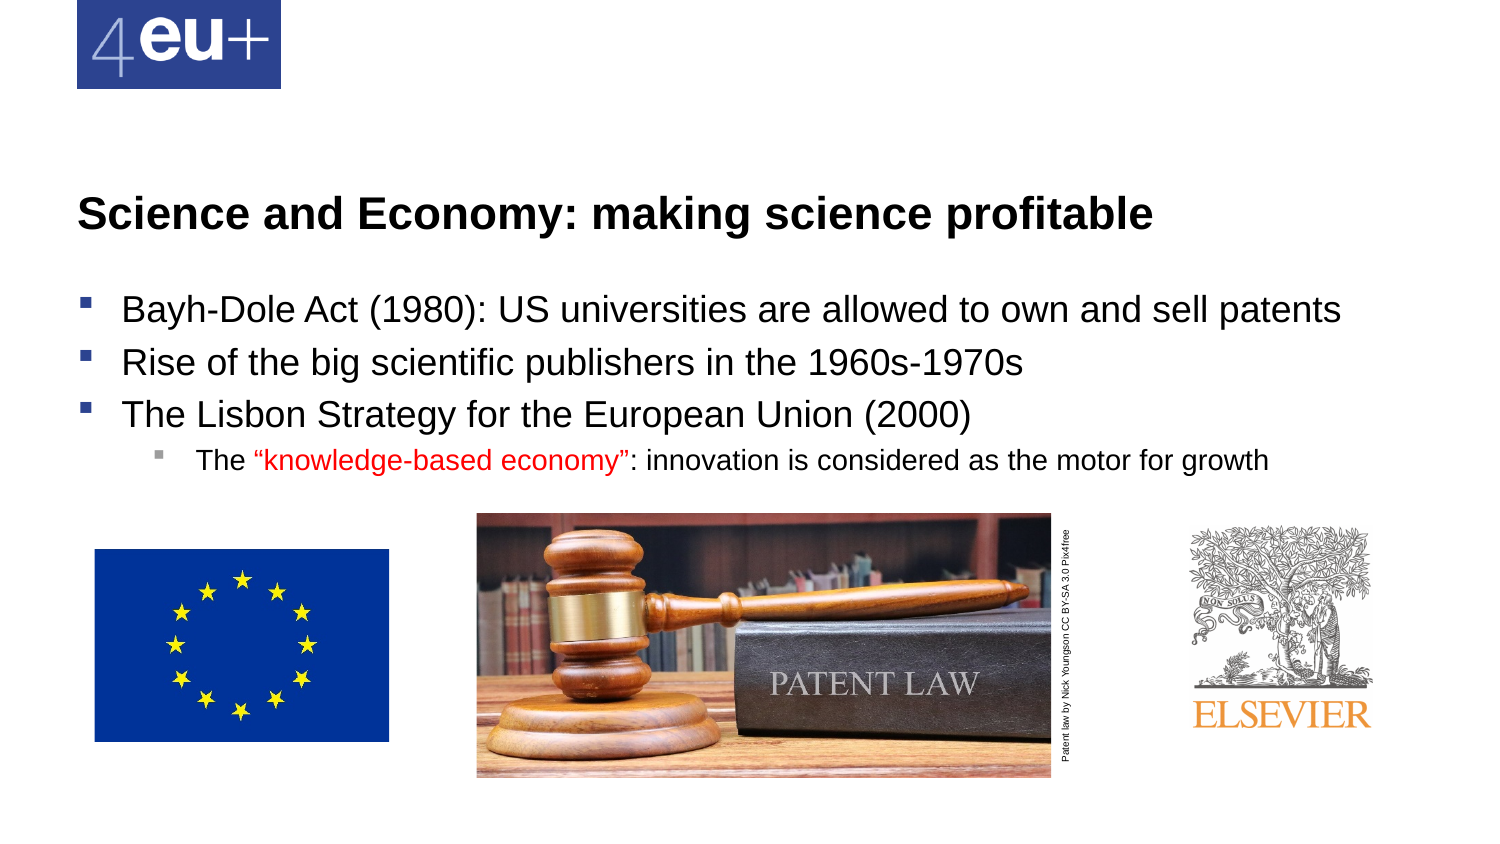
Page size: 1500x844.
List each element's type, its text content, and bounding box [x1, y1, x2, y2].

picture [77, 0, 281, 89]
list Bayh-Dole Act (1980): US universities are allowed to own and sell patents Rise of the big scientific publishers in the 1960s-1970s The Lisbon Strategy for the European Union (2000) The “knowledge-based economy”: innovation is considered as the motor for growth [62, 277, 1373, 753]
title Science and Economy: making science profitable [62, 176, 1439, 279]
picture [1189, 524, 1373, 728]
picture [94, 549, 390, 742]
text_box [476, 513, 1089, 778]
